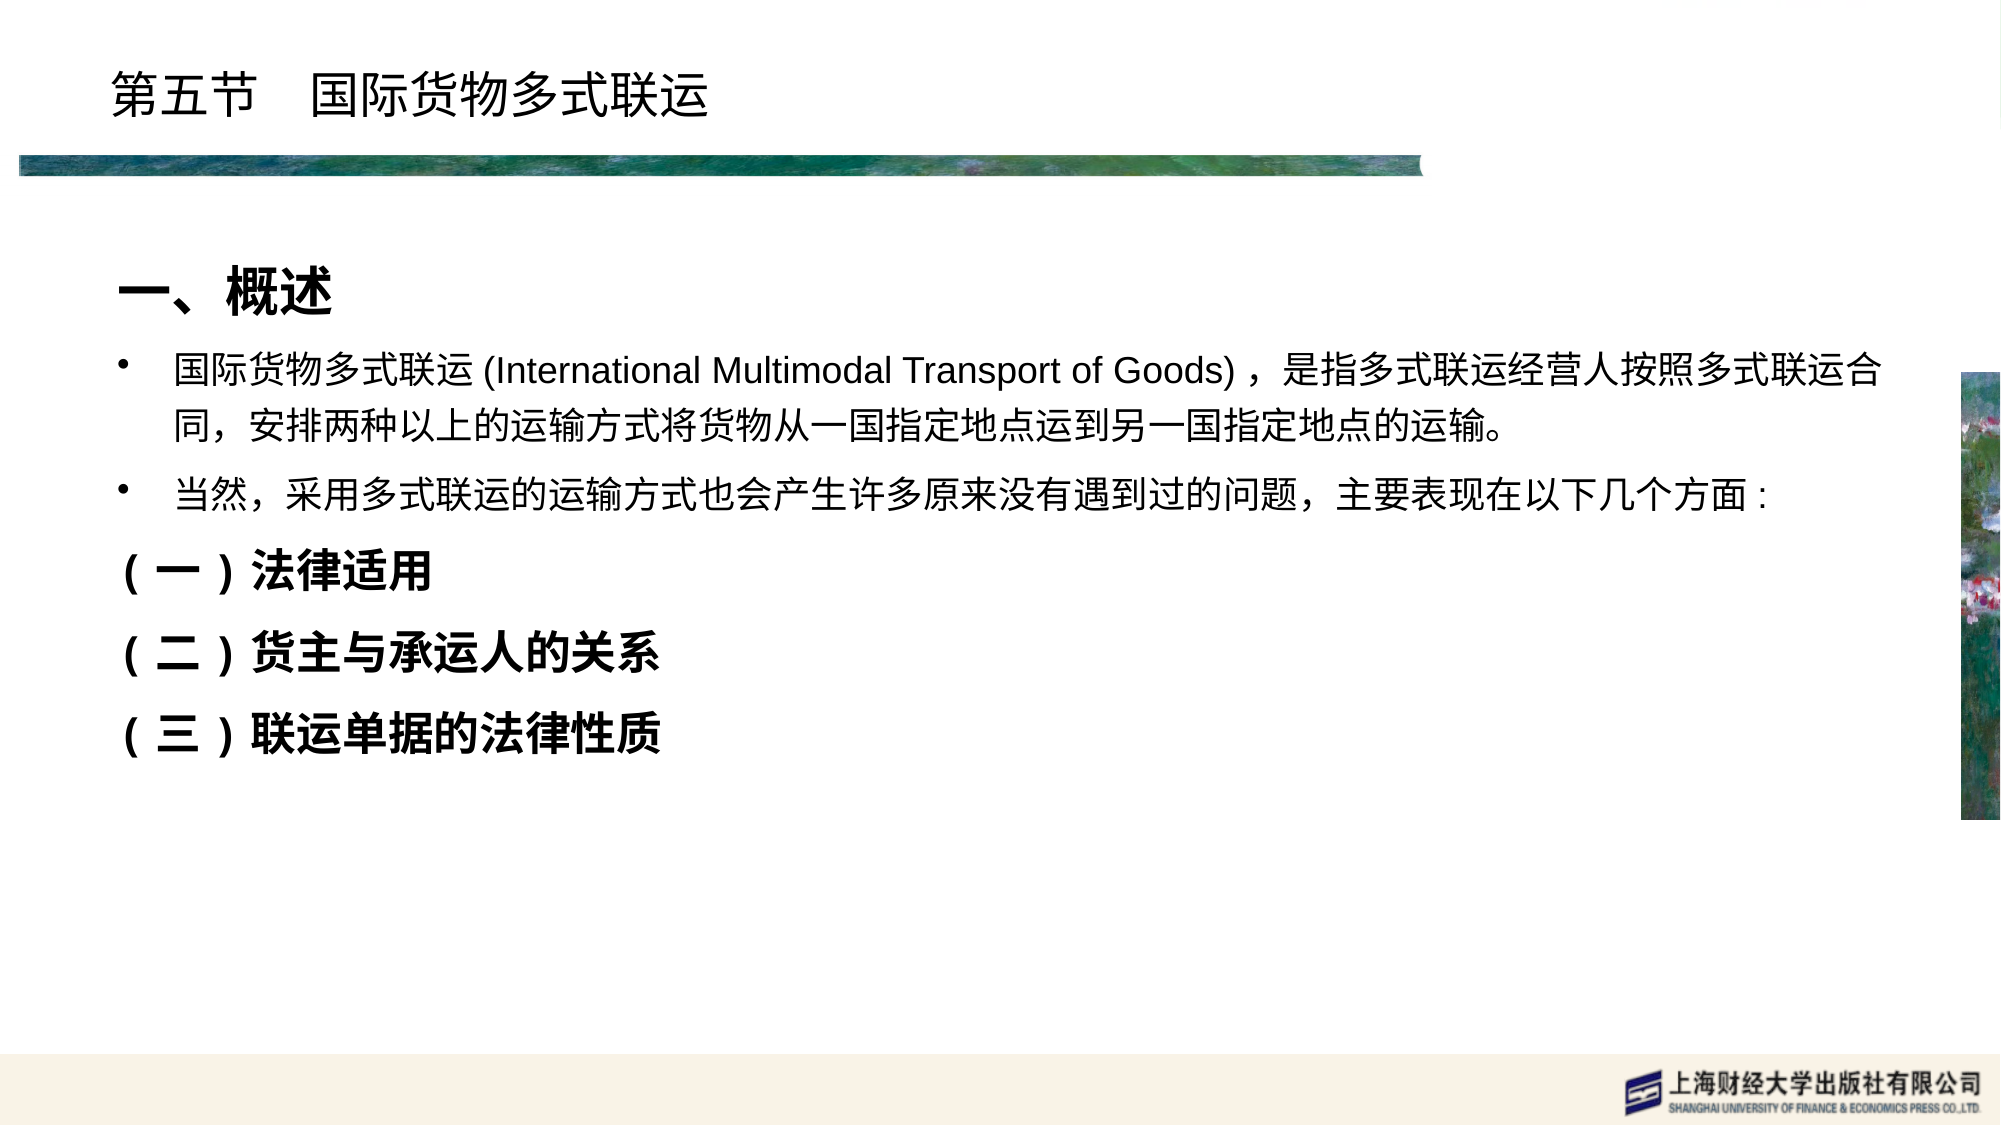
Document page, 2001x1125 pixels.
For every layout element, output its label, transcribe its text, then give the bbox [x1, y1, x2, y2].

list 一、概述 国际货物多式联运(International Multimodal Transport of Goods)，是指多式联运经营人按照多式联运合同，安排两种以上的运输方式将货物从一国指定地点运到另一国指定地点的运输。 当然，采用多式联运的运输方式也会产生许多原来没有遇到过的问题，主要表现在以下几个方面: (一)法律适用 (二)货主与承运人的关系 (三)联运单据的法律性质 [102, 233, 1898, 1032]
picture [0, 0, 2001, 1125]
title 第五节 国际货物多式联运 [94, 42, 1451, 146]
